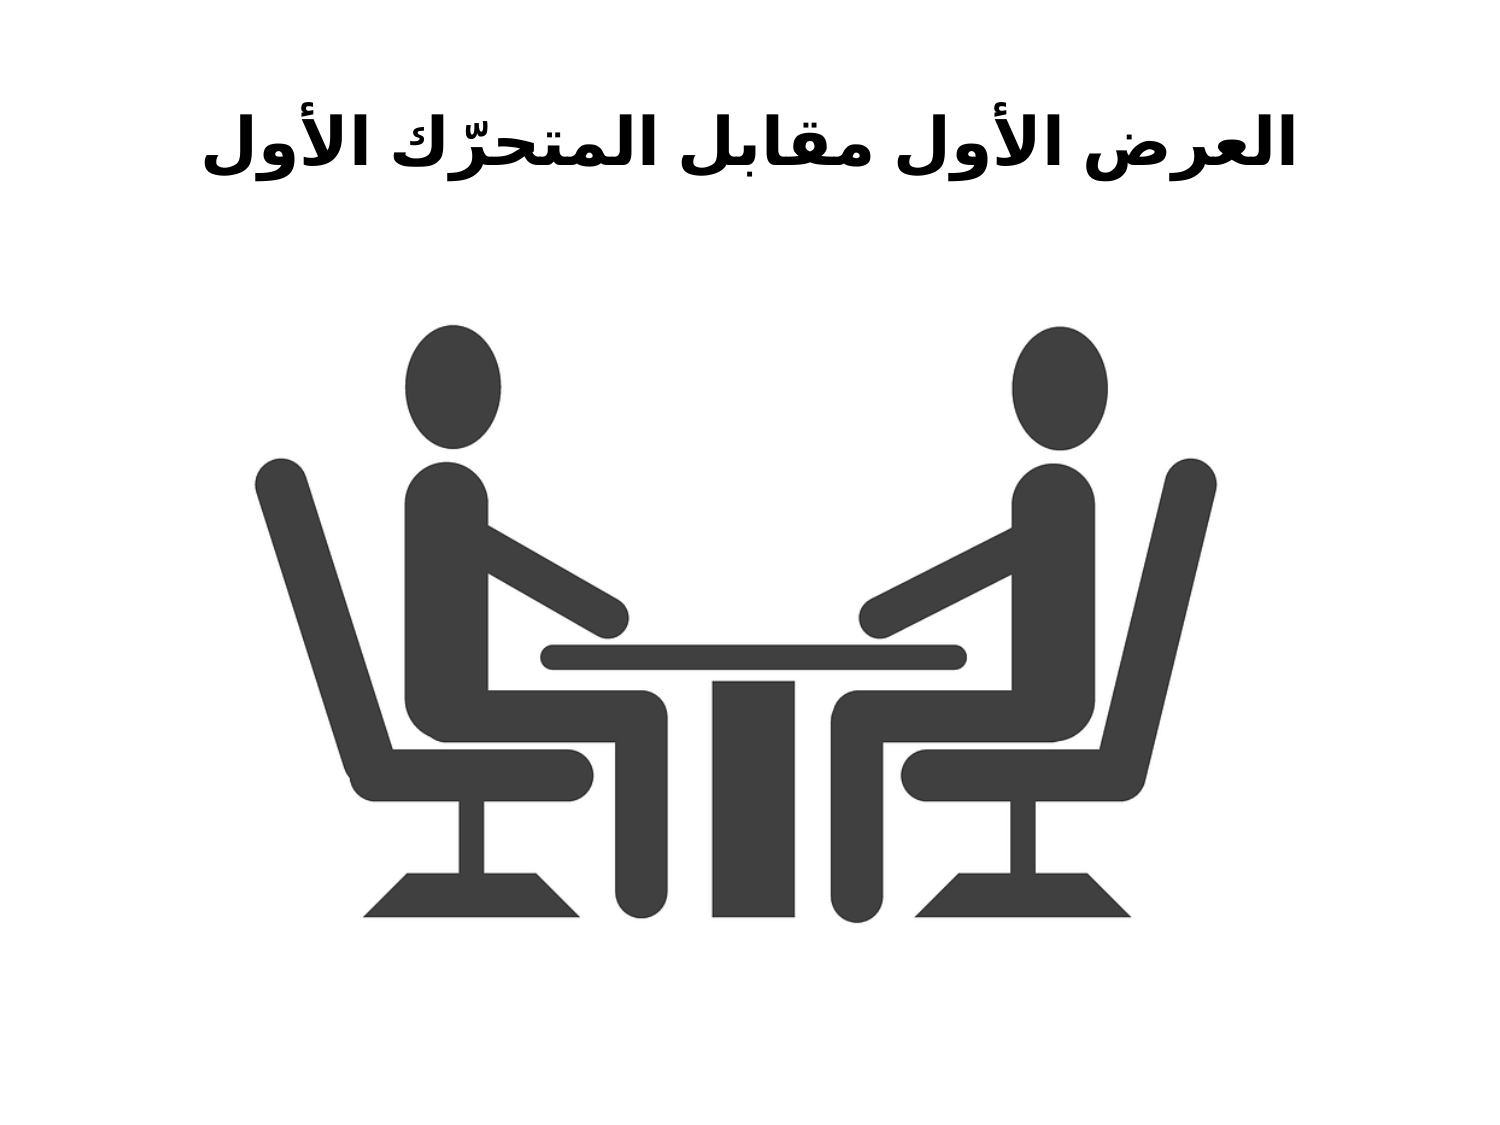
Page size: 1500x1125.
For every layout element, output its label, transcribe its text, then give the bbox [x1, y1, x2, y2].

picture [168, 249, 1326, 976]
title العرض الأول مقابل المتحرّك الأول [75, 45, 1425, 233]
